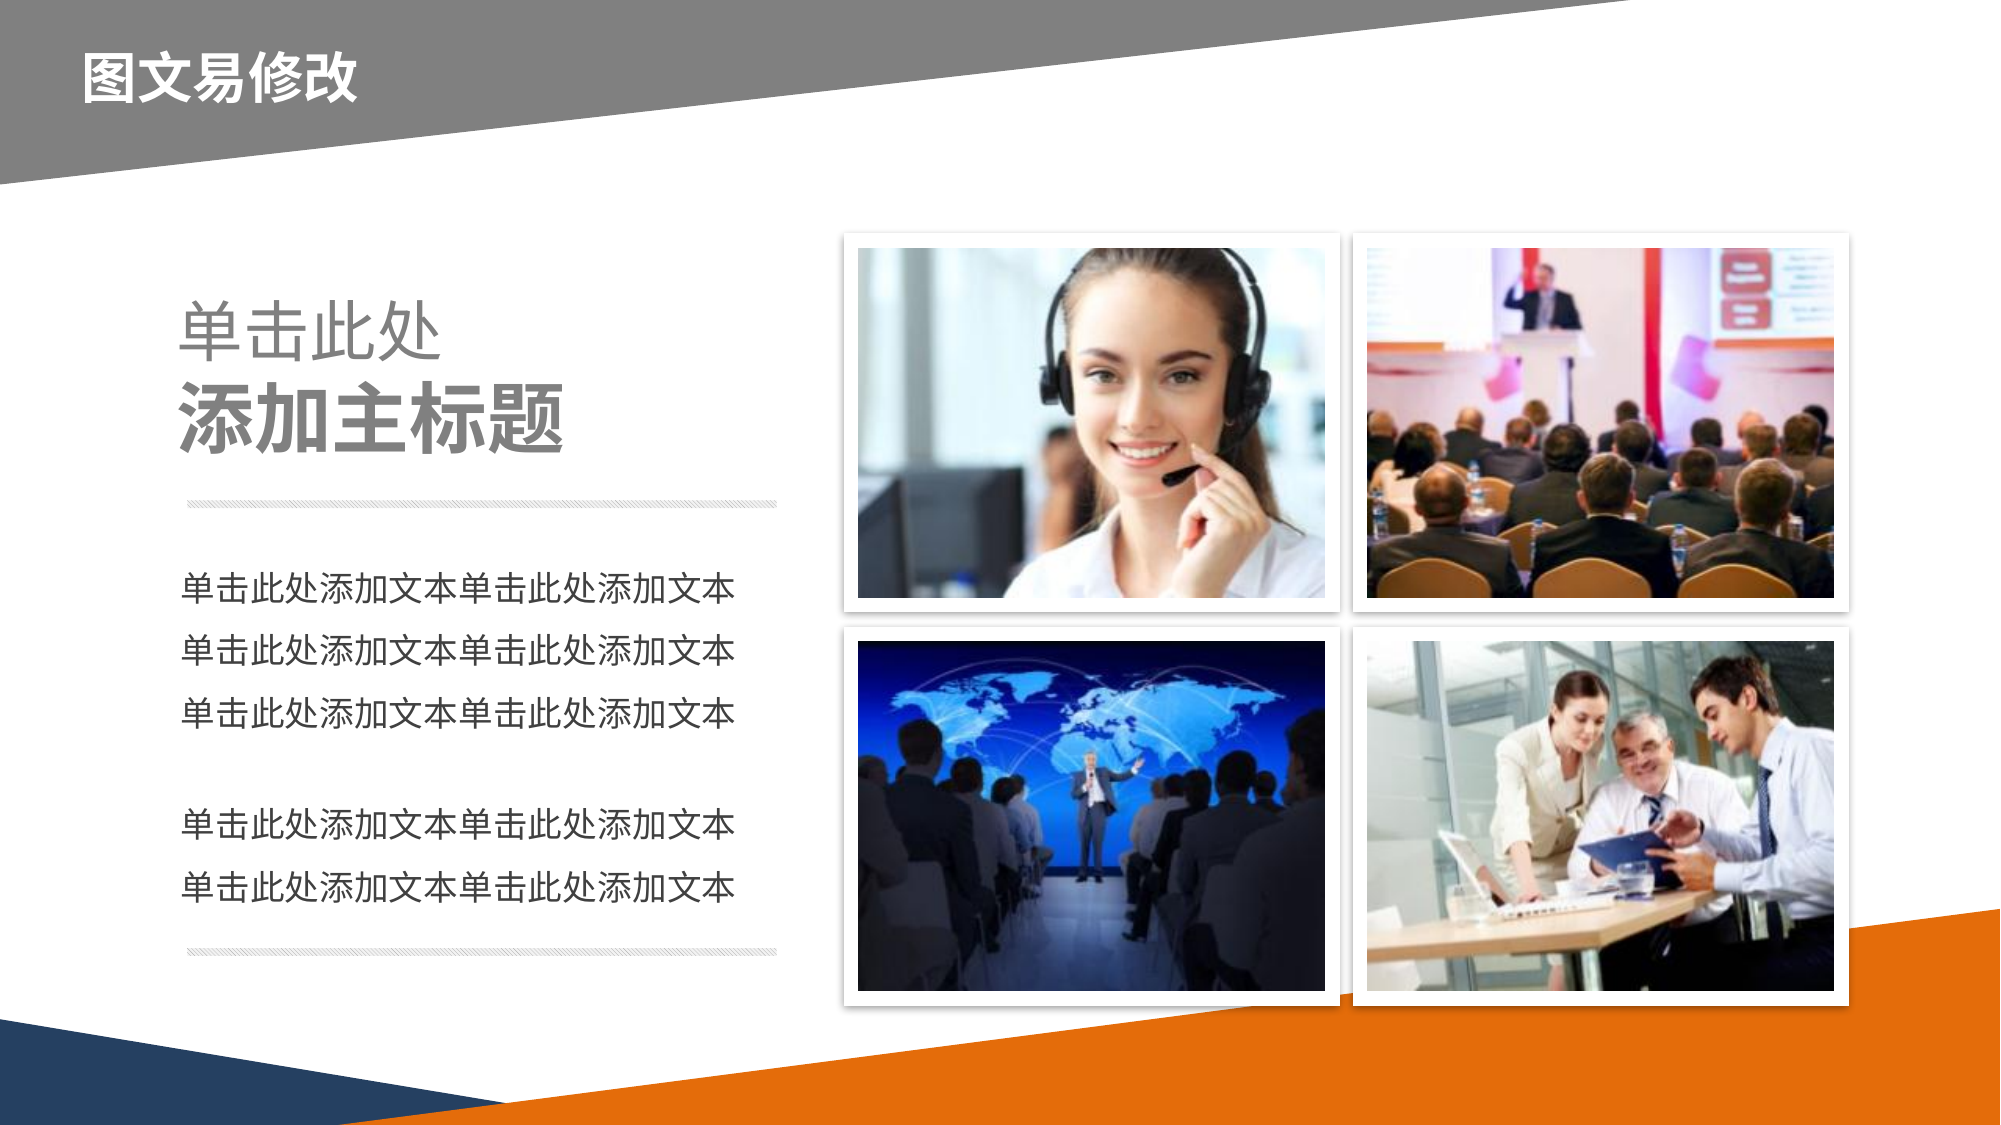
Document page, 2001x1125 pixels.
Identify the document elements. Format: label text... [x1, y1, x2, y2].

picture [858, 640, 1326, 992]
picture [1366, 247, 1835, 599]
text_box 图文易修改 [0, 42, 441, 110]
text_box [185, 498, 779, 510]
text_box 单击此处添加文本单击此处添加文本 单击此处添加文本单击此处添加文本 [165, 774, 774, 915]
picture [858, 247, 1326, 599]
picture [1366, 640, 1835, 992]
text_box 单击此处添加文本单击此处添加文本 单击此处添加文本单击此处添加文本 单击此处添加文本单击此处添加文本 [165, 538, 774, 741]
text_box 单击此处 添加主标题 [176, 244, 853, 508]
text_box [185, 946, 779, 958]
